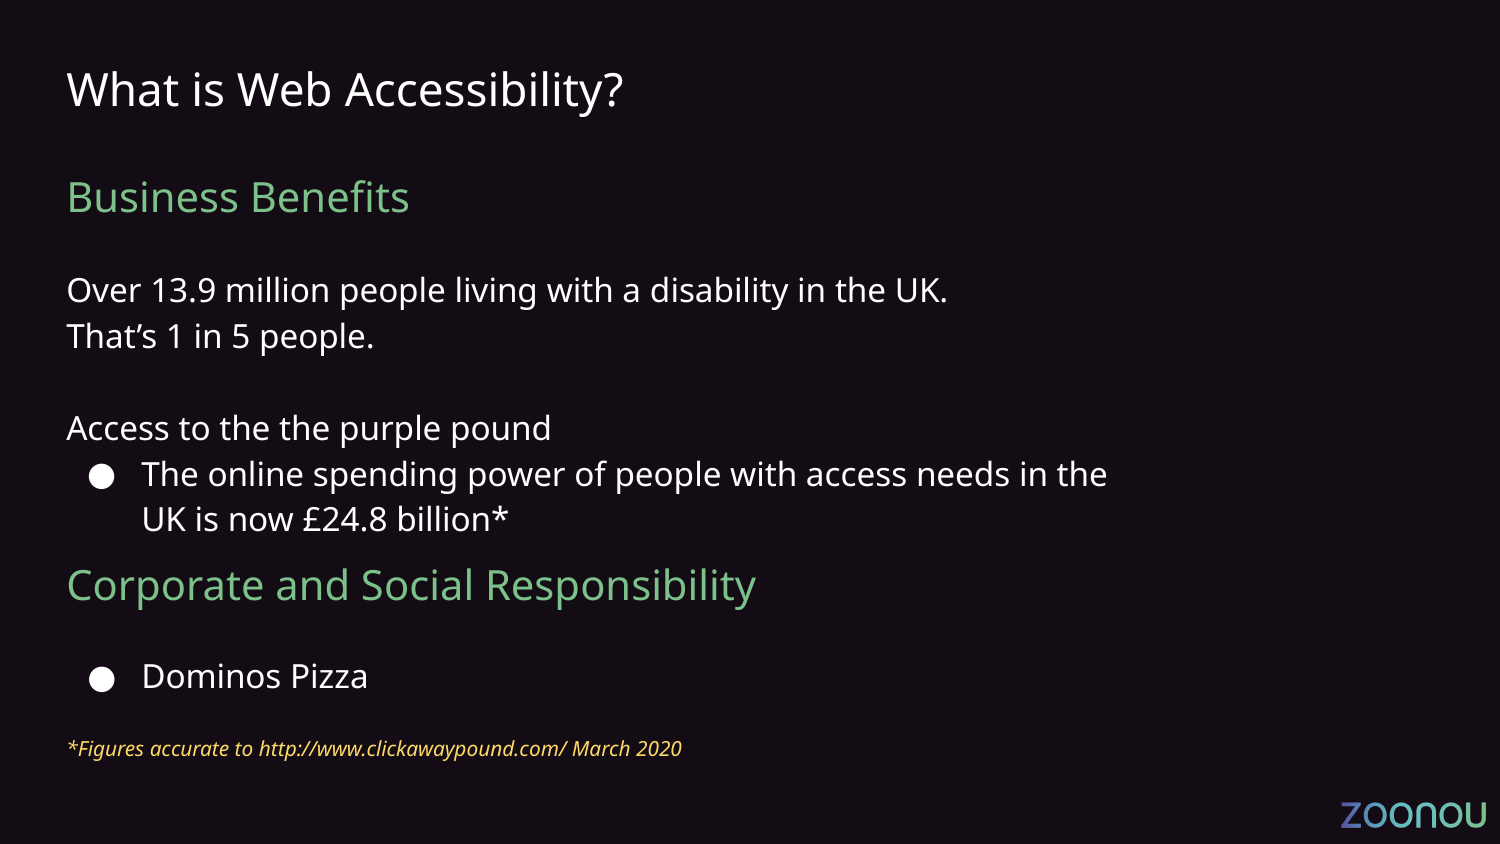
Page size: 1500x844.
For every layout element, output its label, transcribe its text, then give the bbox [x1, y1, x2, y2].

title What is Web Accessibility? [51, 45, 1196, 132]
text_box *Figures accurate to http://www.clickawaypound.com/ March 2020 [51, 716, 896, 760]
text_box Over 13.9 million people living with a disability in the UK. That’s 1 in 5 people. Access to the the purple pound The online spending power of people with access needs in the UK is now £24.8 billion* [51, 248, 1196, 537]
text_box Dominos Pizza [51, 634, 1126, 706]
picture [1335, 790, 1492, 833]
text_box Business Benefits [51, 148, 1196, 227]
text_box Corporate and Social Responsibility [51, 537, 1085, 608]
